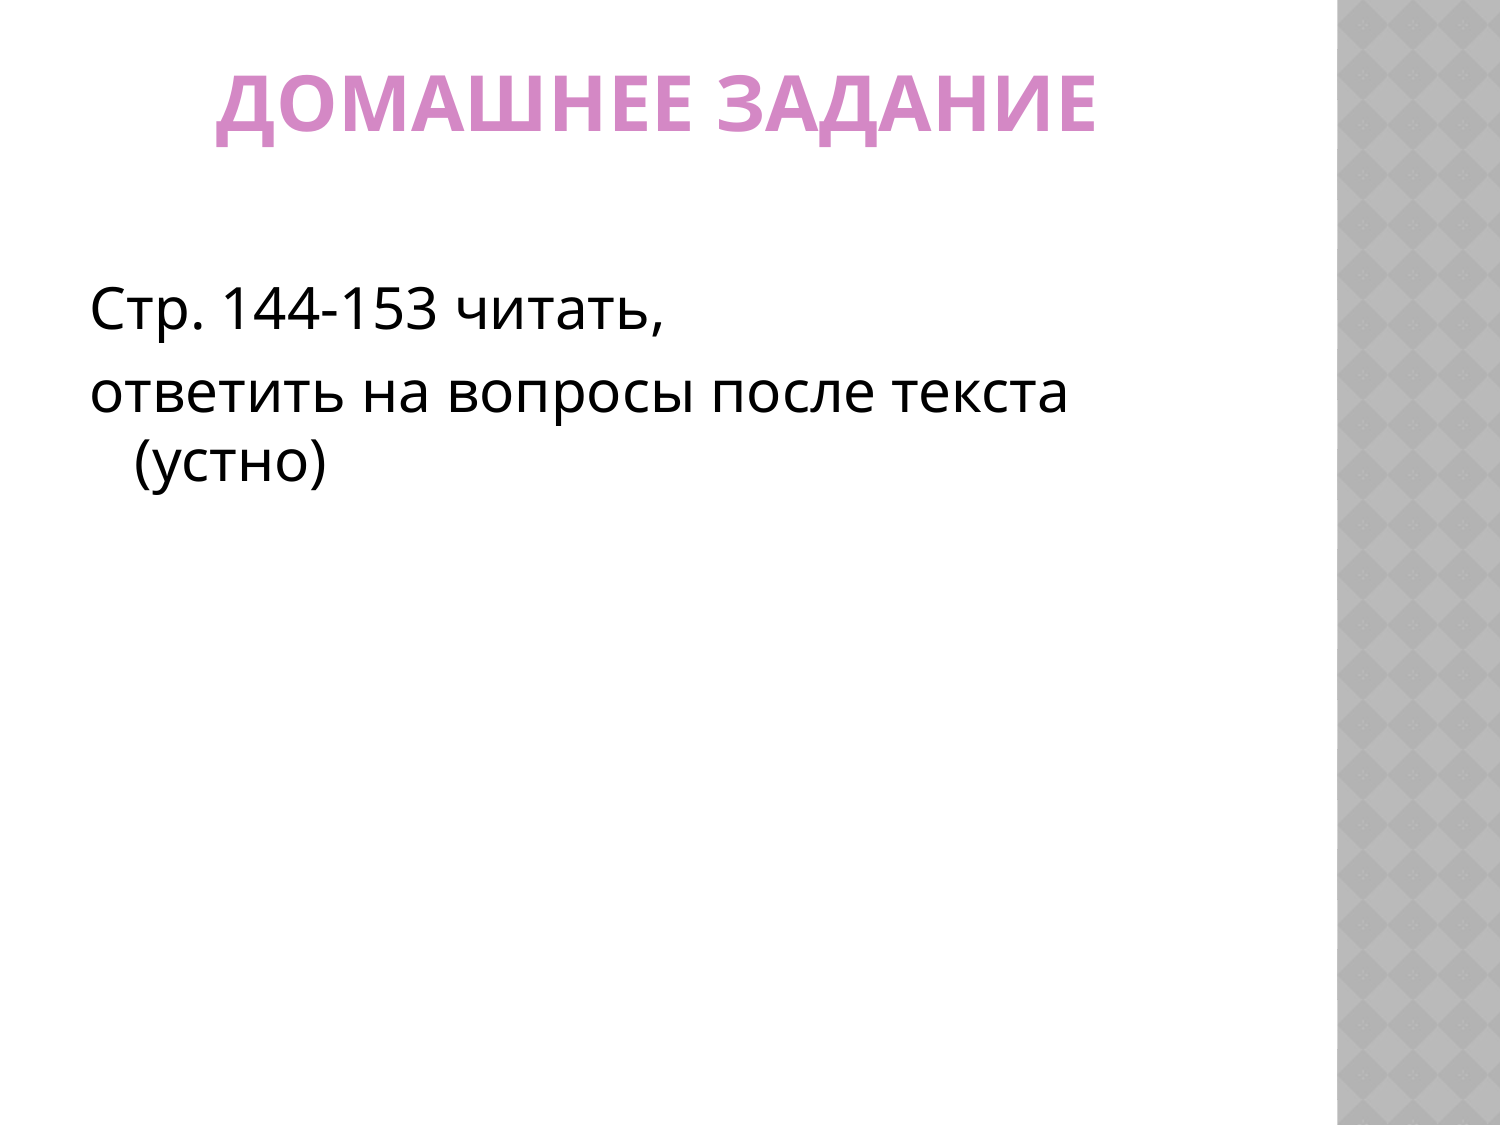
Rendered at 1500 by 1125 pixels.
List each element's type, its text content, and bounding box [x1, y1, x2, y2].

title Домашнее задание [75, 52, 1263, 240]
list Стр. 144-153 читать, ответить на вопросы после текста (устно) [75, 264, 1263, 1059]
